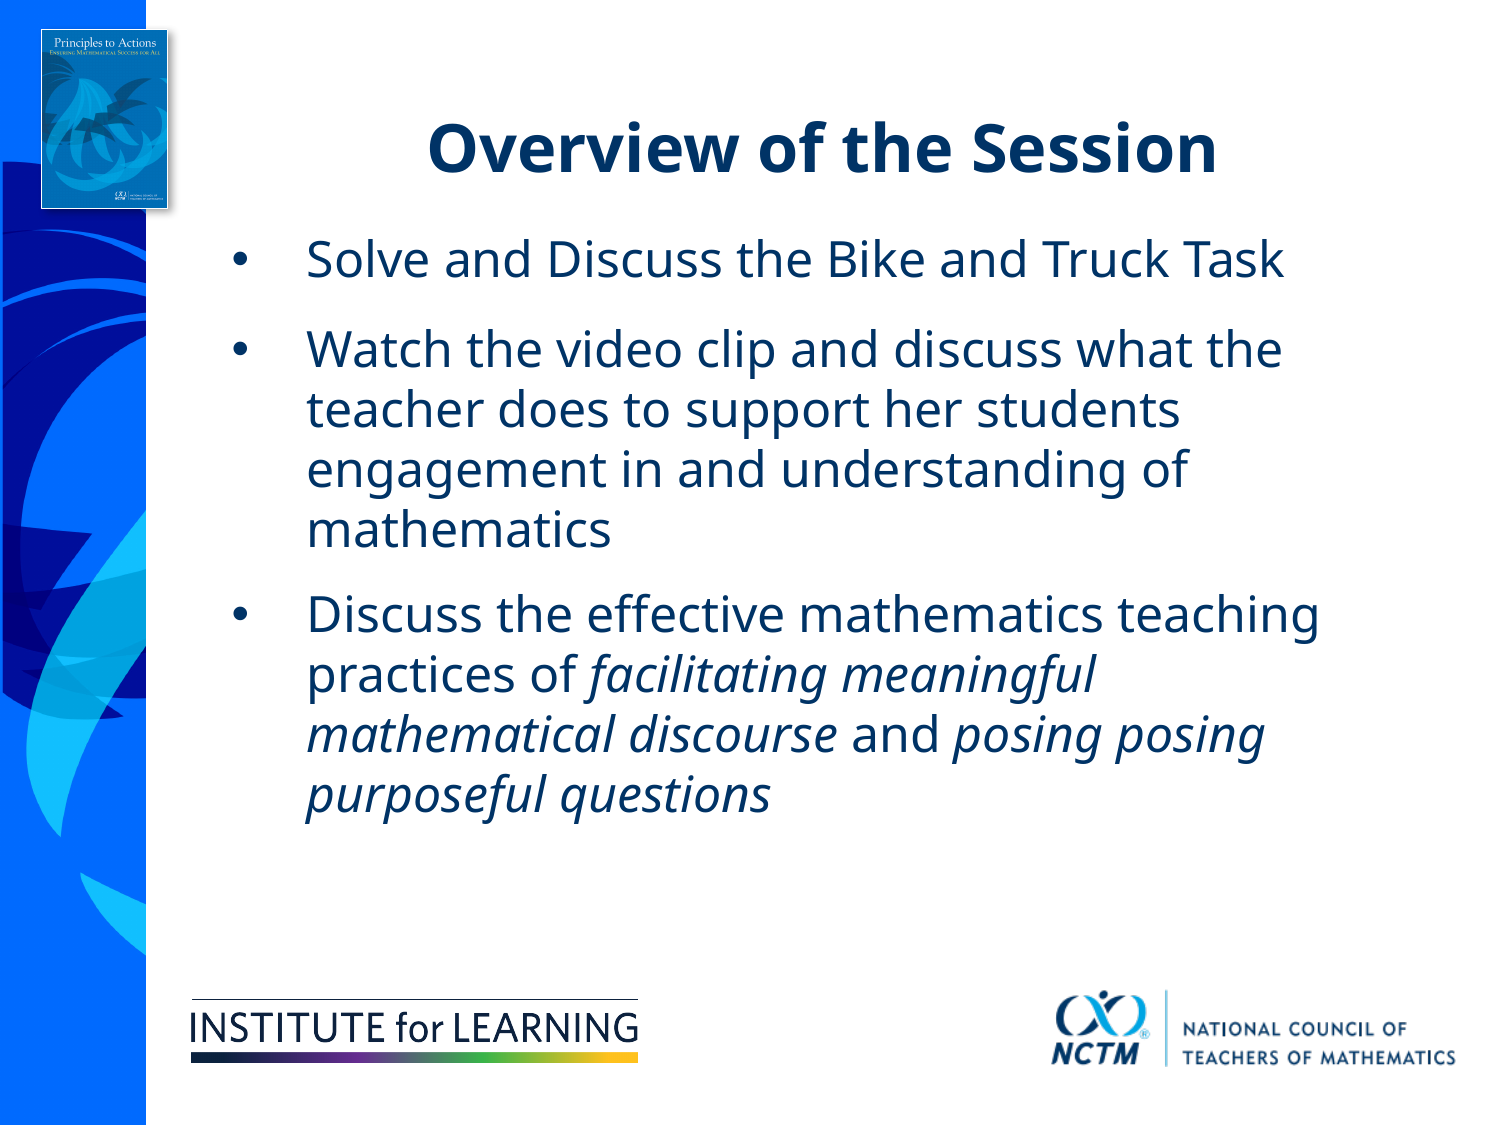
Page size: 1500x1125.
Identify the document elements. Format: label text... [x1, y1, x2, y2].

picture [1034, 969, 1474, 1085]
text_box Overview of the Session [151, 52, 1500, 240]
picture [0, 0, 168, 1125]
text_box Solve and Discuss the Bike and Truck Task Watch the video clip and discuss what the teacher does to support her students engagement in and understanding of mathematics Discuss the effective mathematics teaching practices of facilitating meaningful mathematical discourse and posing posing purposeful questions [216, 220, 1371, 908]
picture [190, 999, 639, 1063]
